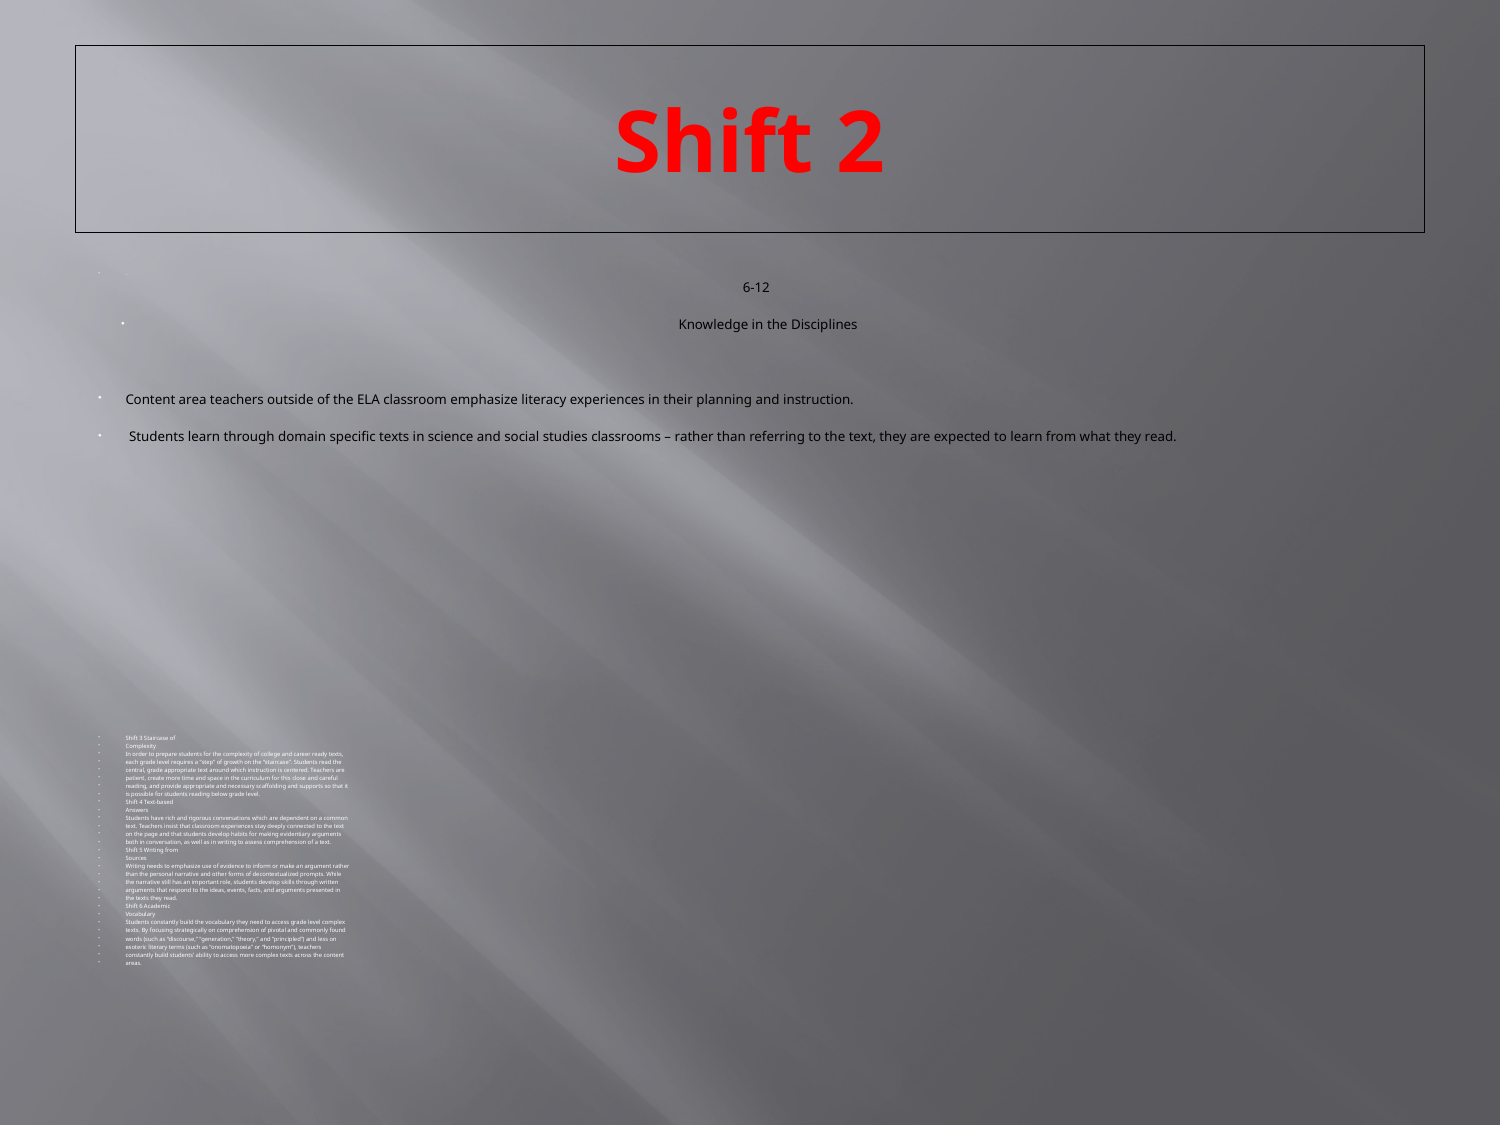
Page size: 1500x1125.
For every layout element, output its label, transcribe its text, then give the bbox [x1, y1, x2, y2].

title Shift 2 [75, 45, 1425, 233]
list . 6-12 Knowledge in the Disciplines Content area teachers outside of the ELA classroom emphasize literacy experiences in their planning and instruction. Students learn through domain specific texts in science and social studies classrooms – rather than referring to the text, they are expected to learn from what they read. Shift 3 Staircase of Complexity In order to prepare students for the complexity of college and career ready texts, each grade level requires a “step” of growth on the “staircase”. Students read the central, grade appropriate text around which instruction is centered. Teachers are patient, create more time and space in the curriculum for this close and careful reading, and provide appropriate and necessary scaffolding and supports so that it is possible for students reading below grade level. Shift 4 Text-based Answers Students have rich and rigorous conversations which are dependent on a common text. Teachers insist that classroom experiences stay deeply connected to the text on the page and that students develop habits for making evidentiary arguments both in conversation, as well as in writing to assess comprehension of a text. Shift 5 Writing from Sources Writing needs to emphasize use of evidence to inform or make an argument rather than the personal narrative and other forms of decontextualized prompts. While the narrative still has an important role, students develop skills through written arguments that respond to the ideas, events, facts, and arguments presented in the texts they read. Shift 6 Academic Vocabulary Students constantly build the vocabulary they need to access grade level complex texts. By focusing strategically on comprehension of pivotal and commonly found words (such as “discourse,” “generation,” “theory,” and “principled”) and less on esoteric literary terms (such as “onomatopoeia” or “homonym”), teachers constantly build students’ ability to access more complex texts across the content areas. [75, 262, 1425, 1035]
